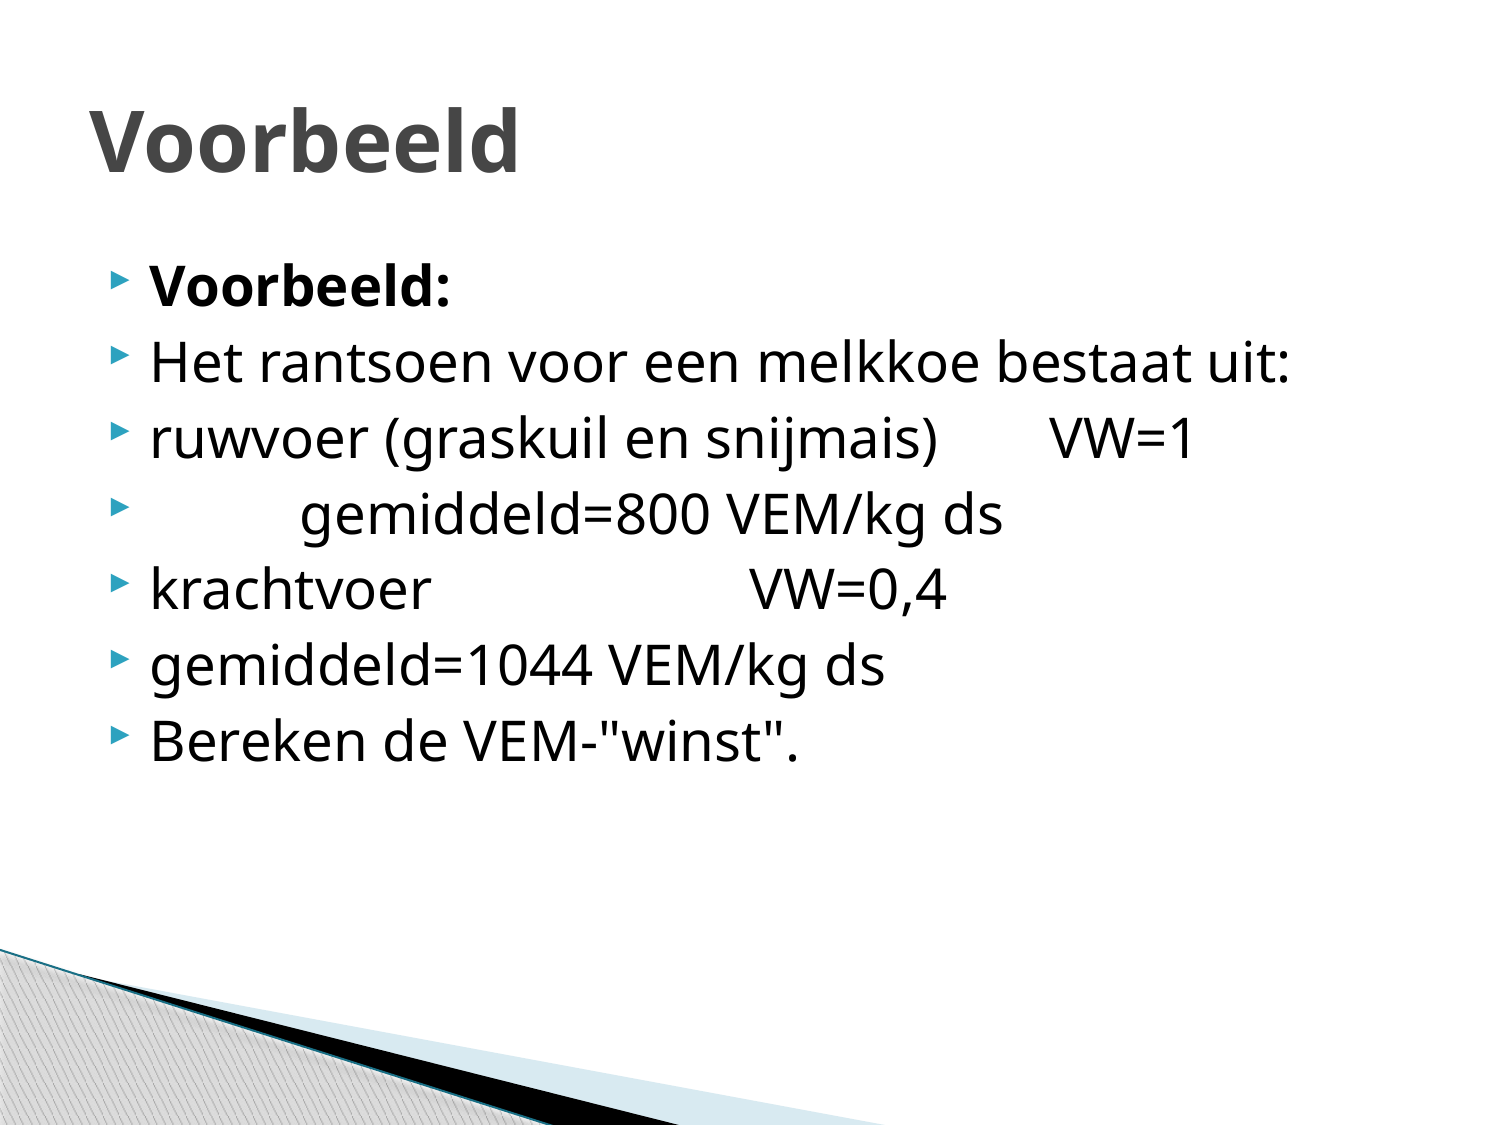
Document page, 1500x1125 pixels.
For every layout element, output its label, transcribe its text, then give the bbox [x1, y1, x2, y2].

list Voorbeeld: Het rantsoen voor een melkkoe bestaat uit: ruwvoer (graskuil en snijmais) VW=1 gemiddeld=800 VEM/kg ds krachtvoer VW=0,4 gemiddeld=1044 VEM/kg ds Bereken de VEM-"winst". [75, 243, 1425, 986]
title Voorbeeld [75, 45, 1425, 233]
